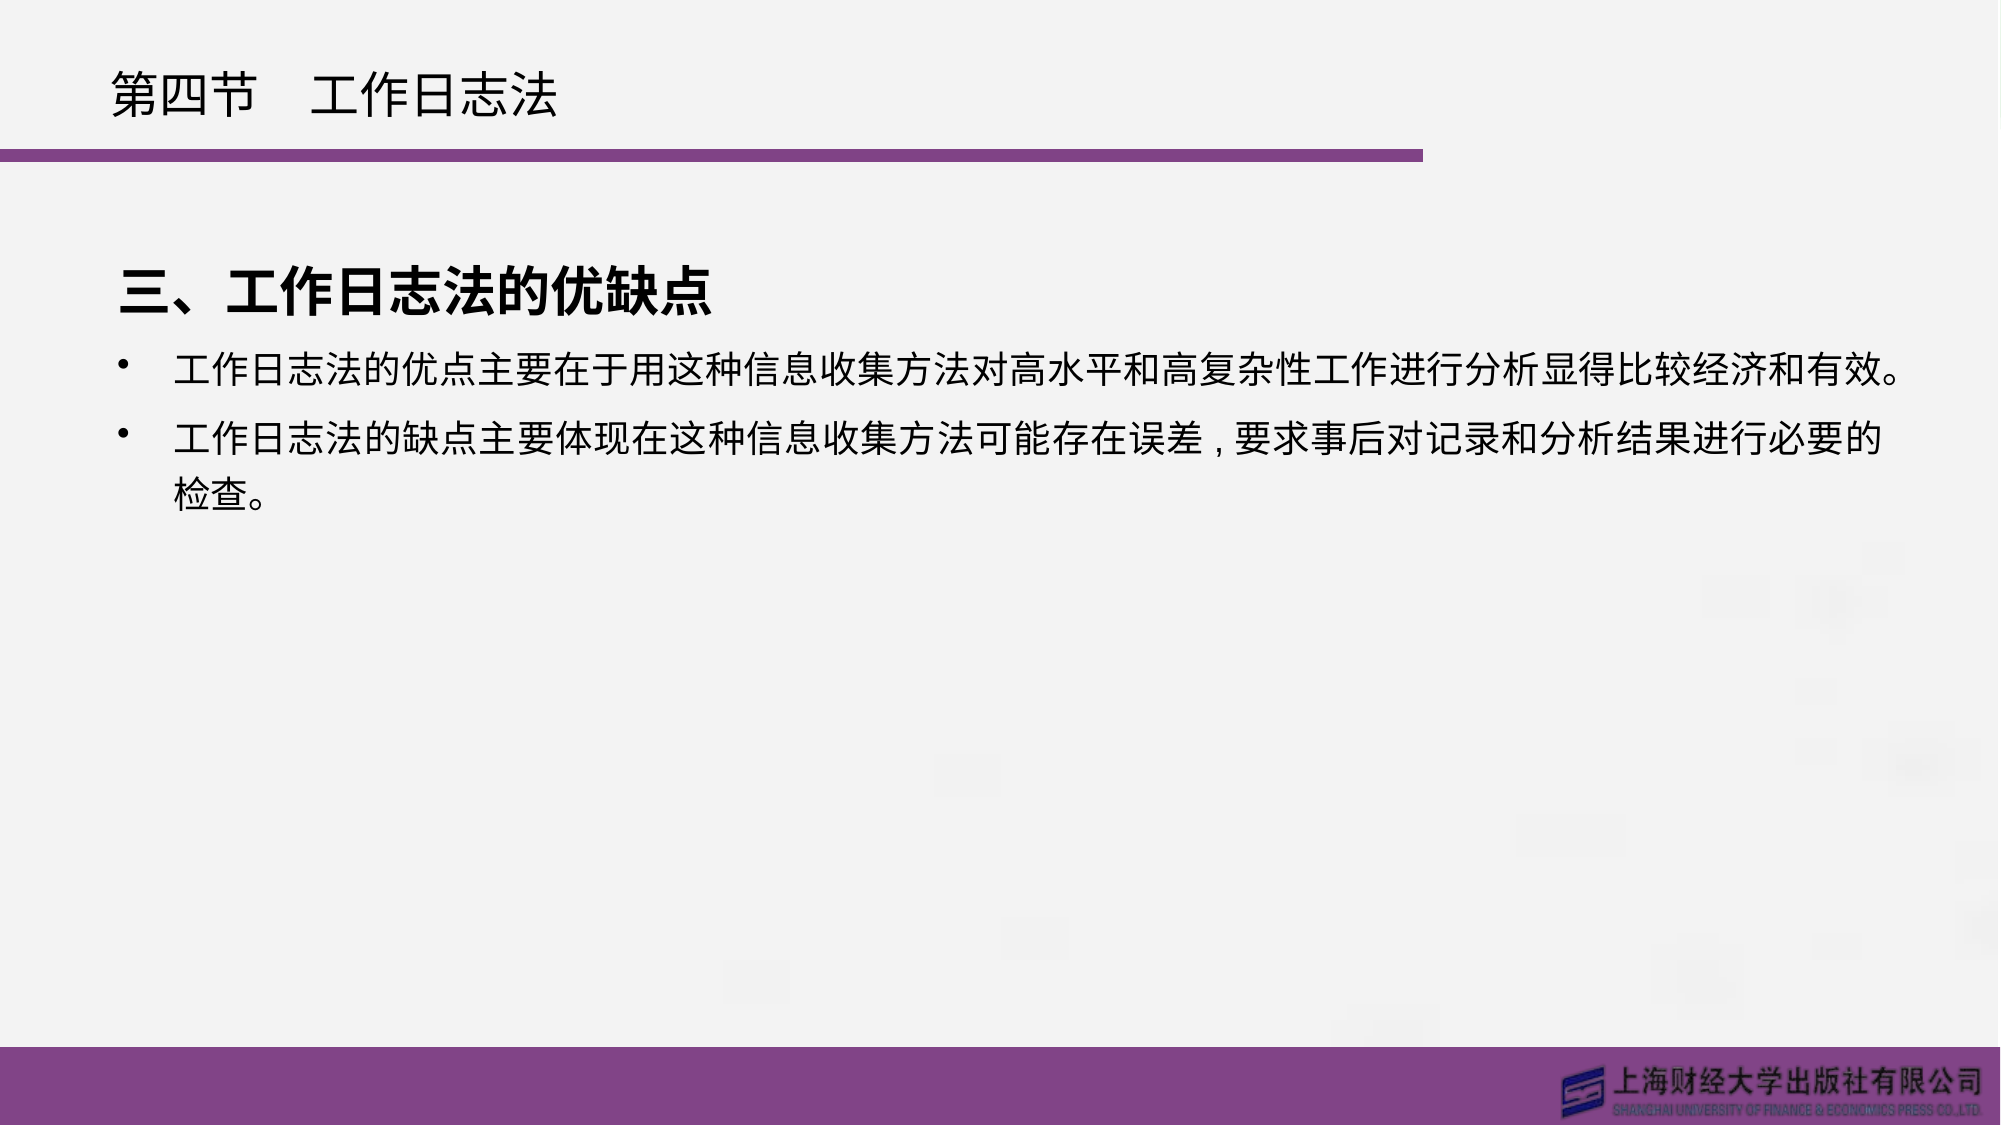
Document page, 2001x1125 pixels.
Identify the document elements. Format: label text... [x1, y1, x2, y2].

picture [0, 0, 2001, 1125]
list 三、工作日志法的优缺点 工作日志法的优点主要在于用这种信息收集方法对高水平和高复杂性工作进行分析显得比较经济和有效。 工作日志法的缺点主要体现在这种信息收集方法可能存在误差,要求事后对记录和分析结果进行必要的检查。 [102, 233, 1898, 1032]
title 第四节 工作日志法 [94, 42, 1451, 146]
